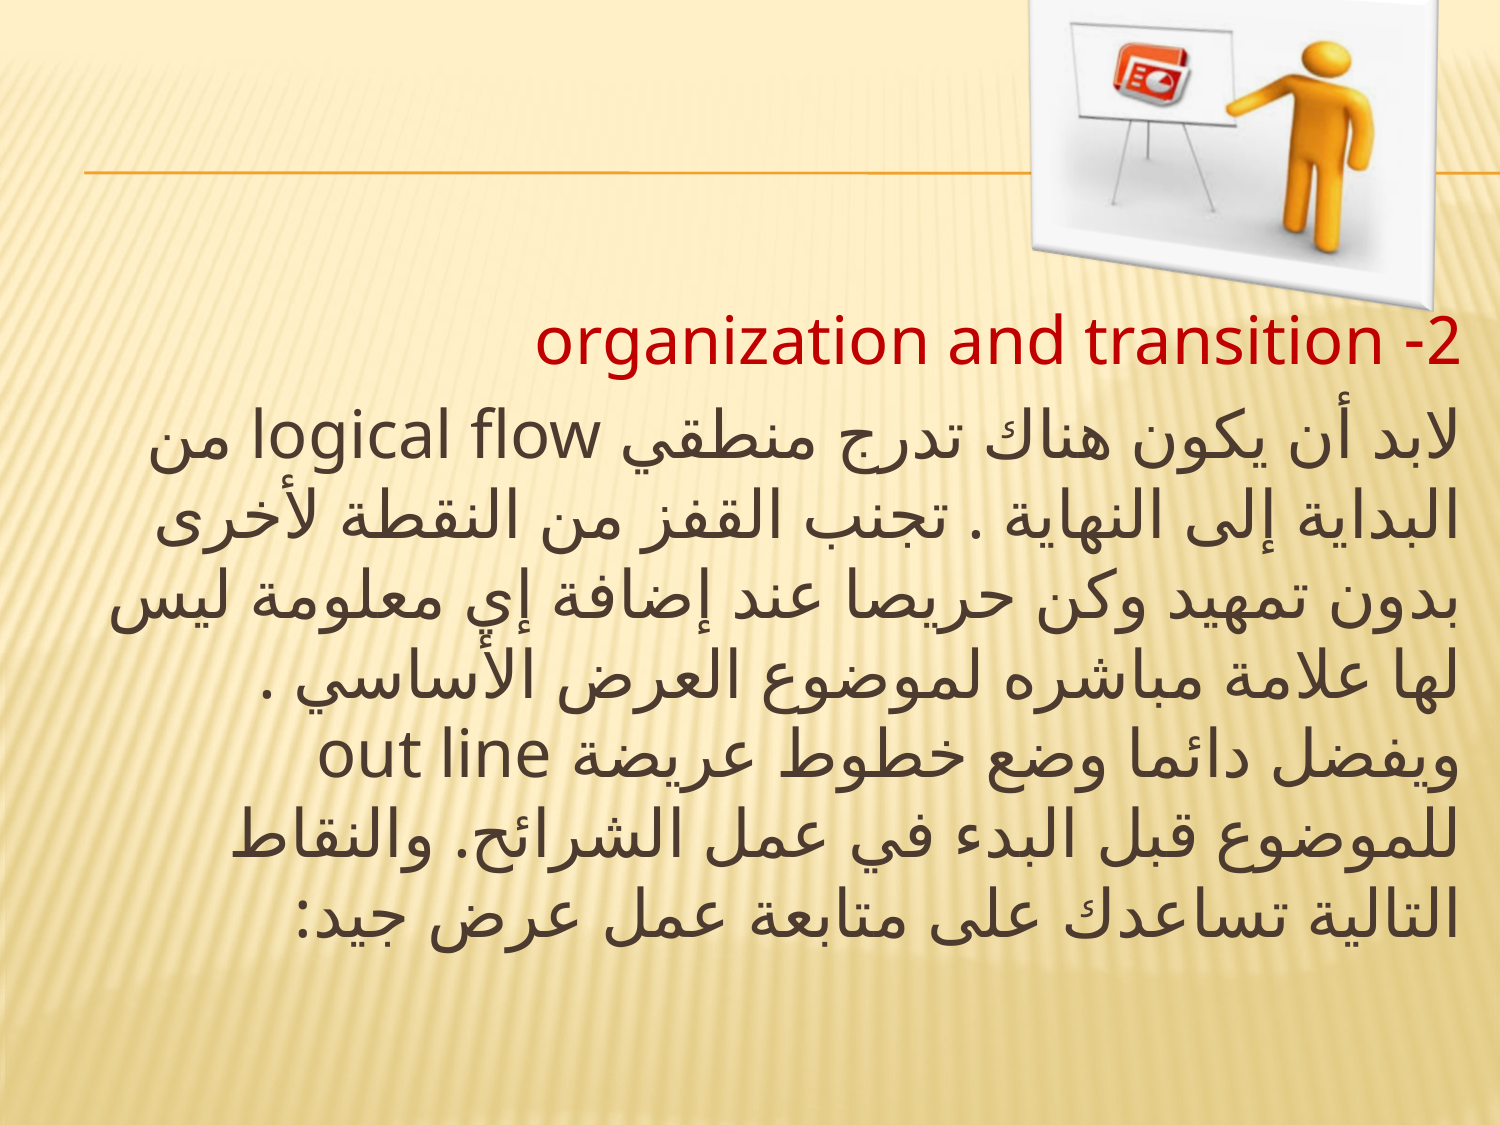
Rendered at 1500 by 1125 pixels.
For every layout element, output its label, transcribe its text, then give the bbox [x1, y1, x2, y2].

picture [1021, 0, 1444, 319]
list 2- organization and transition لابد أن يكون هناك تدرج منطقي logical flow من البداية إلى النهاية . تجنب القفز من النقطة لأخرى بدون تمهيد وكن حريصا عند إضافة إي معلومة ليس لها علامة مباشره لموضوع العرض الأساسي . ويفضل دائما وضع خطوط عريضة out line للموضوع قبل البدء في عمل الشرائح. والنقاط التالية تساعدك على متابعة عمل عرض جيد: [53, 290, 1479, 1034]
